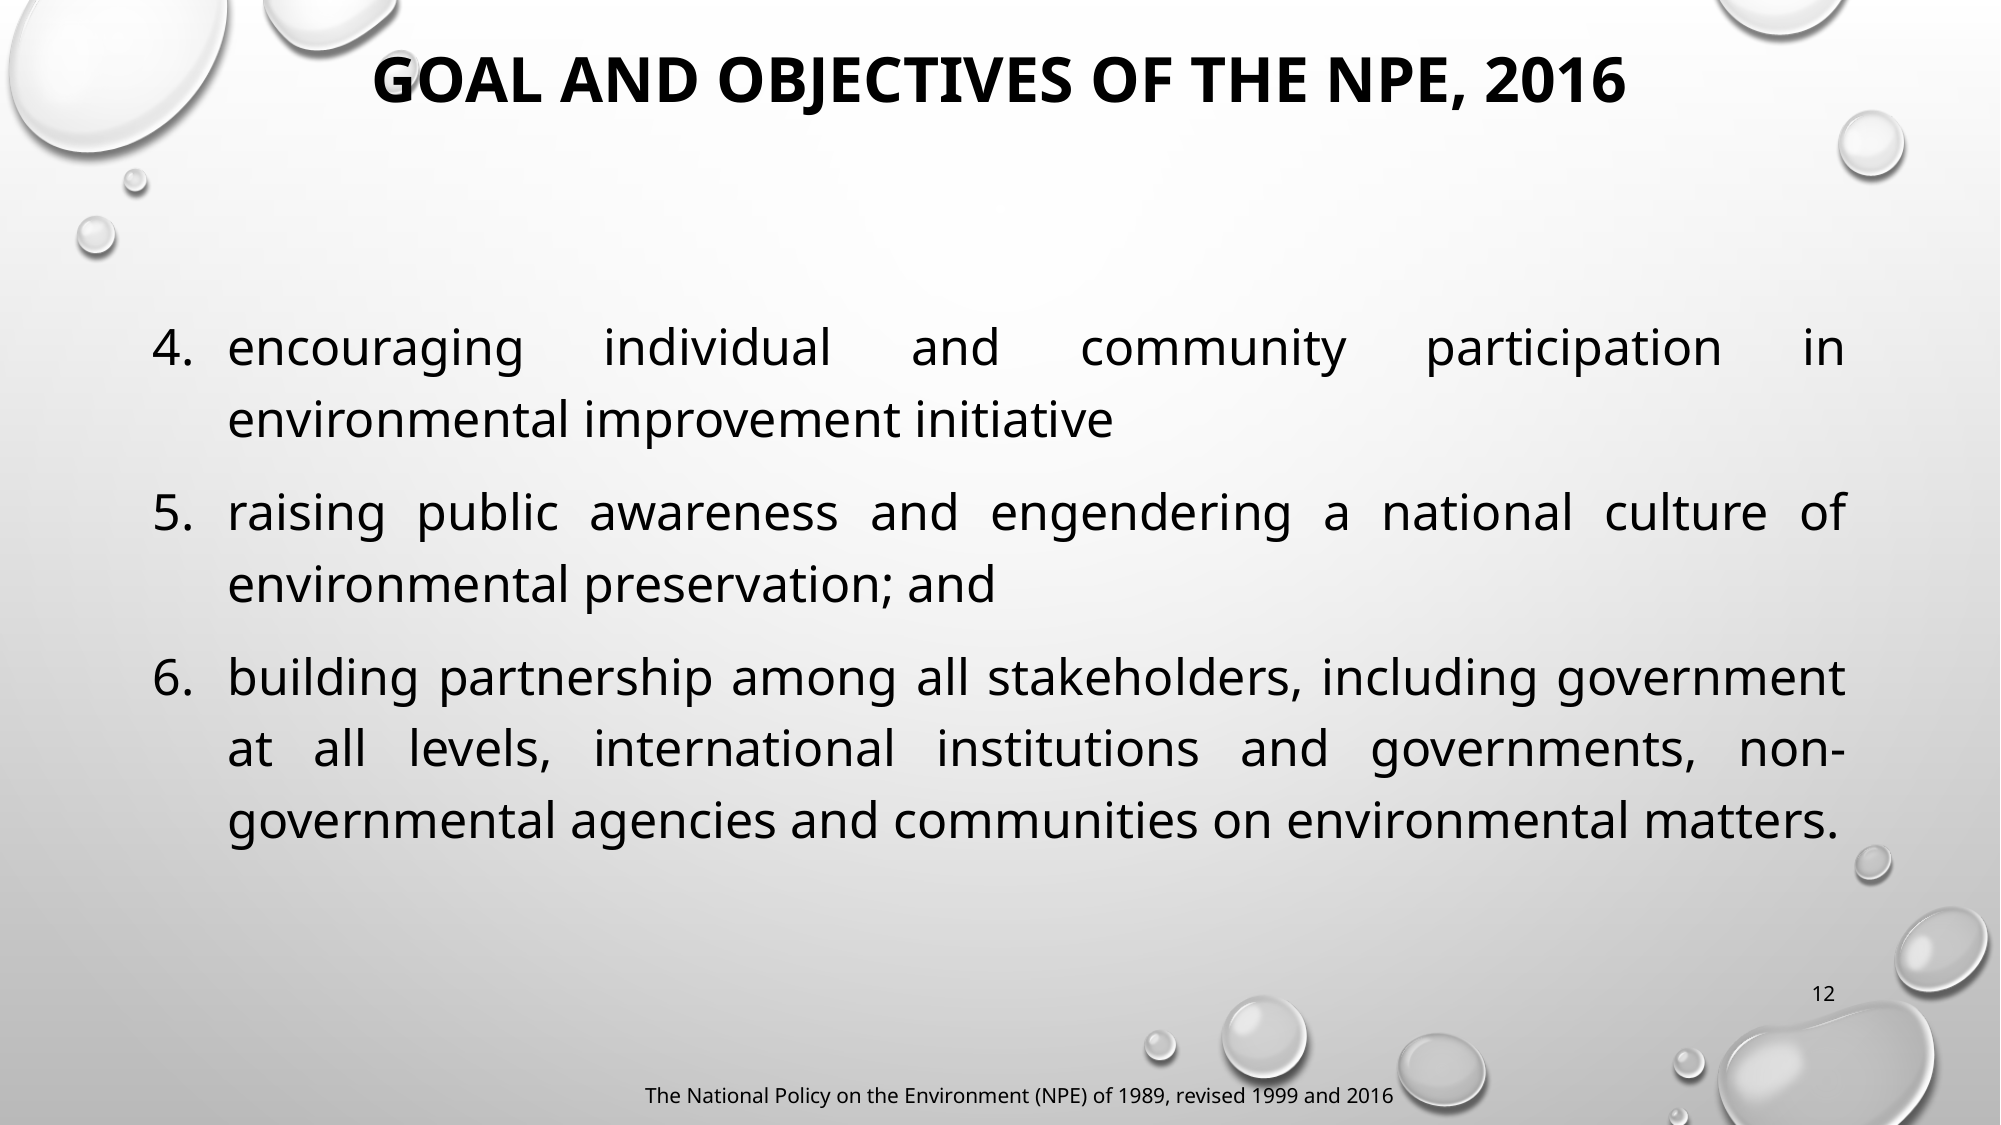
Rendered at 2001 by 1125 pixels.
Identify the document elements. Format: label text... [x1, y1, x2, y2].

slide_number 12 [1724, 965, 1851, 1025]
list encouraging individual and community participation in environmental improvement initiative raising public awareness and engendering a national culture of environmental preservation; and building partnership among all stakeholders, including government at all levels, international institutions and governments, non-governmental agencies and communities on environmental matters. [137, 295, 1863, 1066]
title Goal and objectives of The Npe, 2016 [137, 10, 1863, 155]
footer The National Policy on the Environment (NPE) of 1989, revised 1999 and 2016 [630, 1065, 1725, 1125]
picture [0, 0, 2000, 1125]
